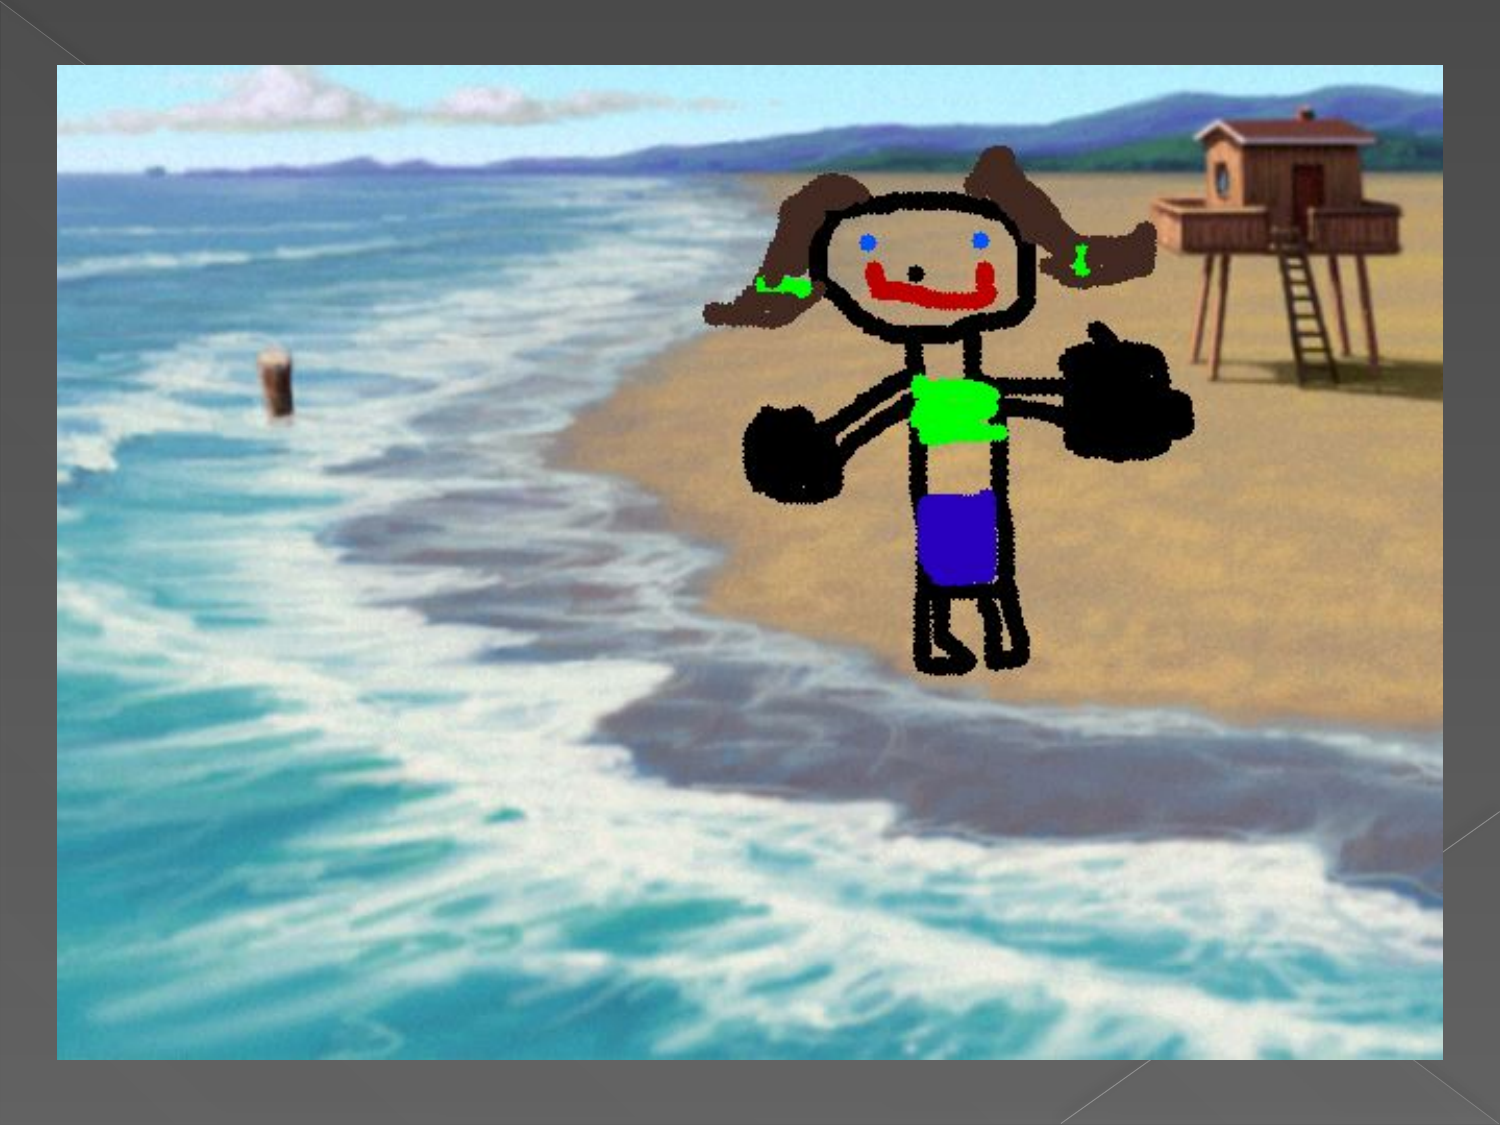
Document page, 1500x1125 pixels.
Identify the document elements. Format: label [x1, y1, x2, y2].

picture [56, 65, 1443, 1060]
